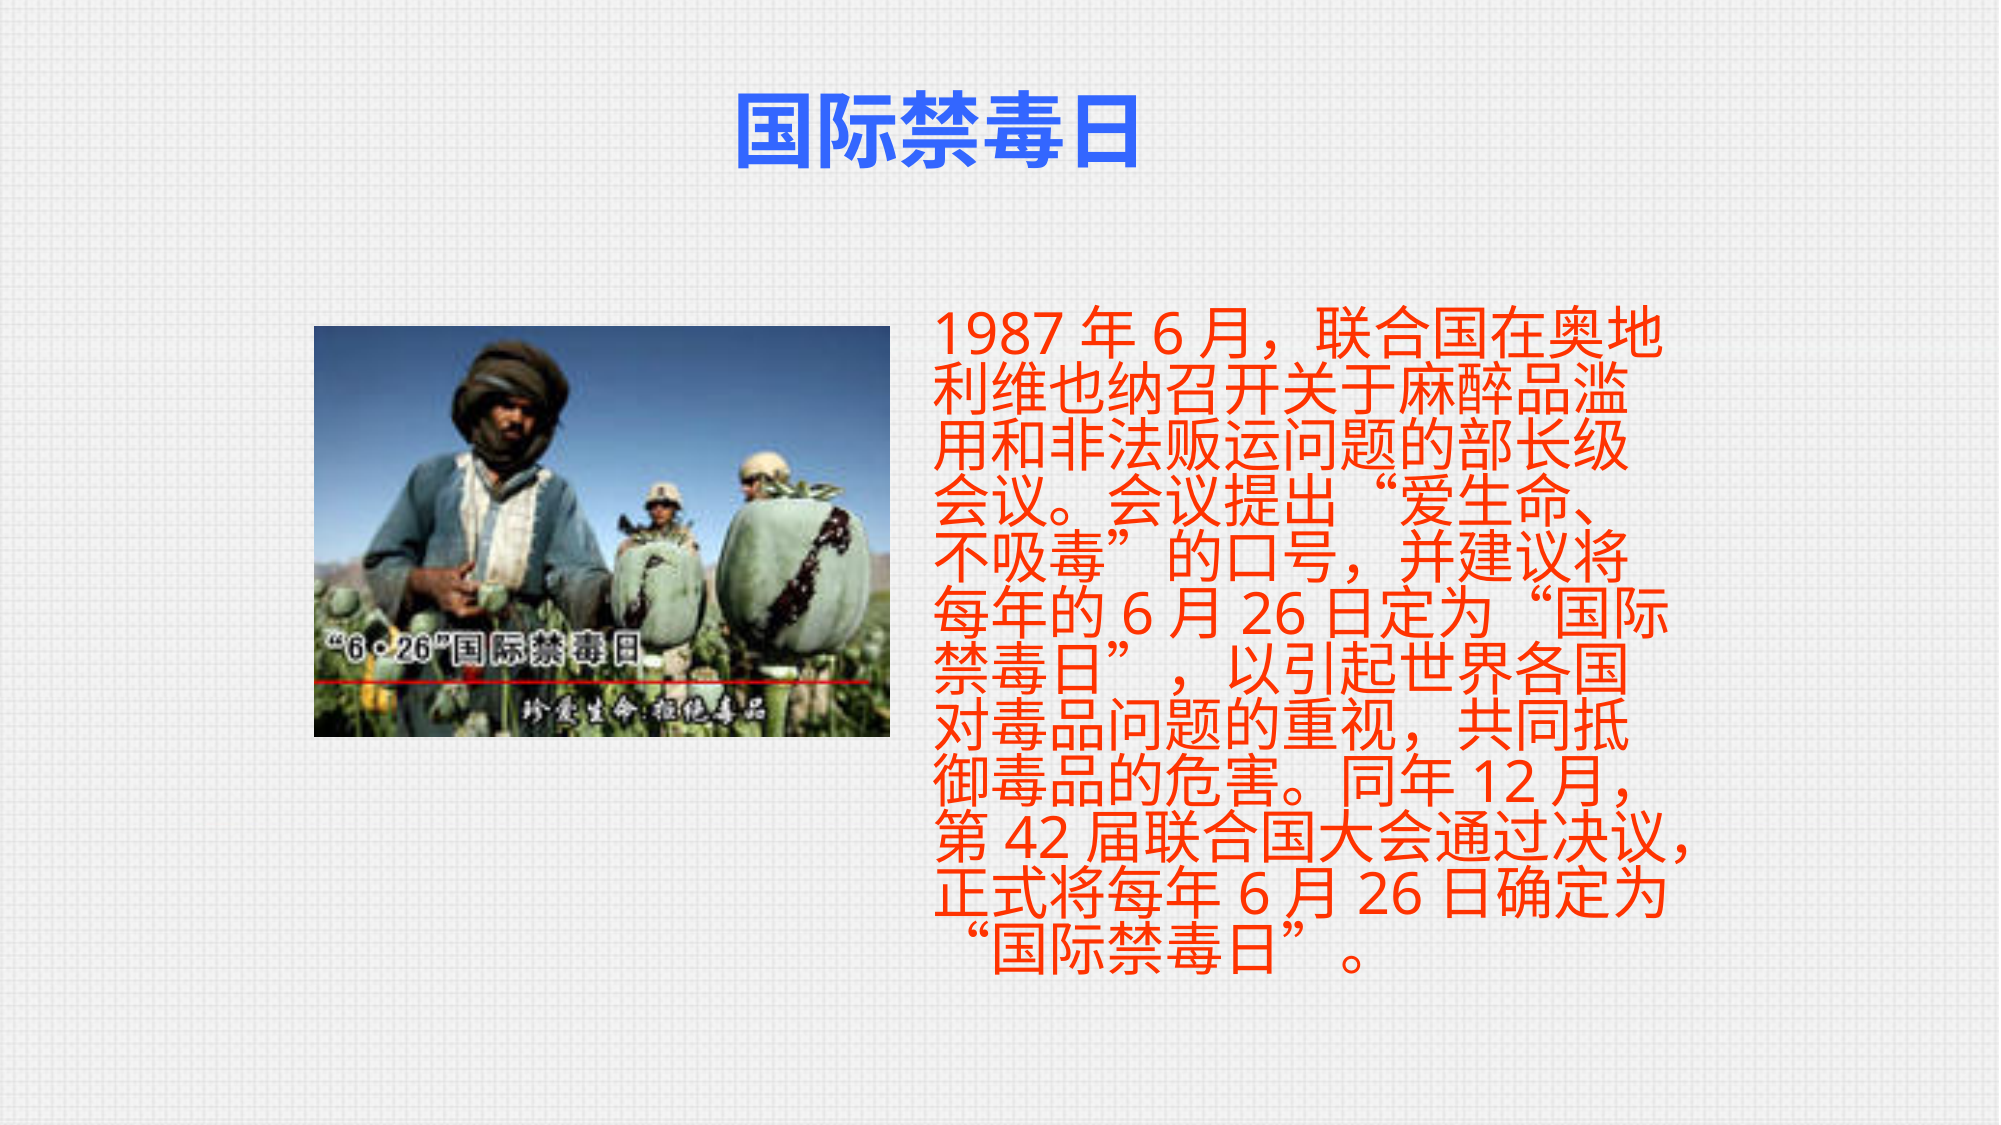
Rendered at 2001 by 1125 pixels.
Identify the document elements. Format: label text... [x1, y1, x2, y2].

title 国际禁毒日 [409, 101, 1472, 290]
picture [0, 0, 1999, 1125]
subtitle 1987年6月，联合国在奥地利维也纳召开关于麻醉品滥用和非法贩运问题的部长级会议。会议提出“爱生命、不吸毒”的口号，并建议将每年的6月26日定为“国际禁毒日”，以引起世界各国对毒品问题的重视，共同抵御毒品的危害。同年12月，第42届联合国大会通过决议，正式将每年6月26日确定为“国际禁毒日”。 [917, 302, 1693, 578]
